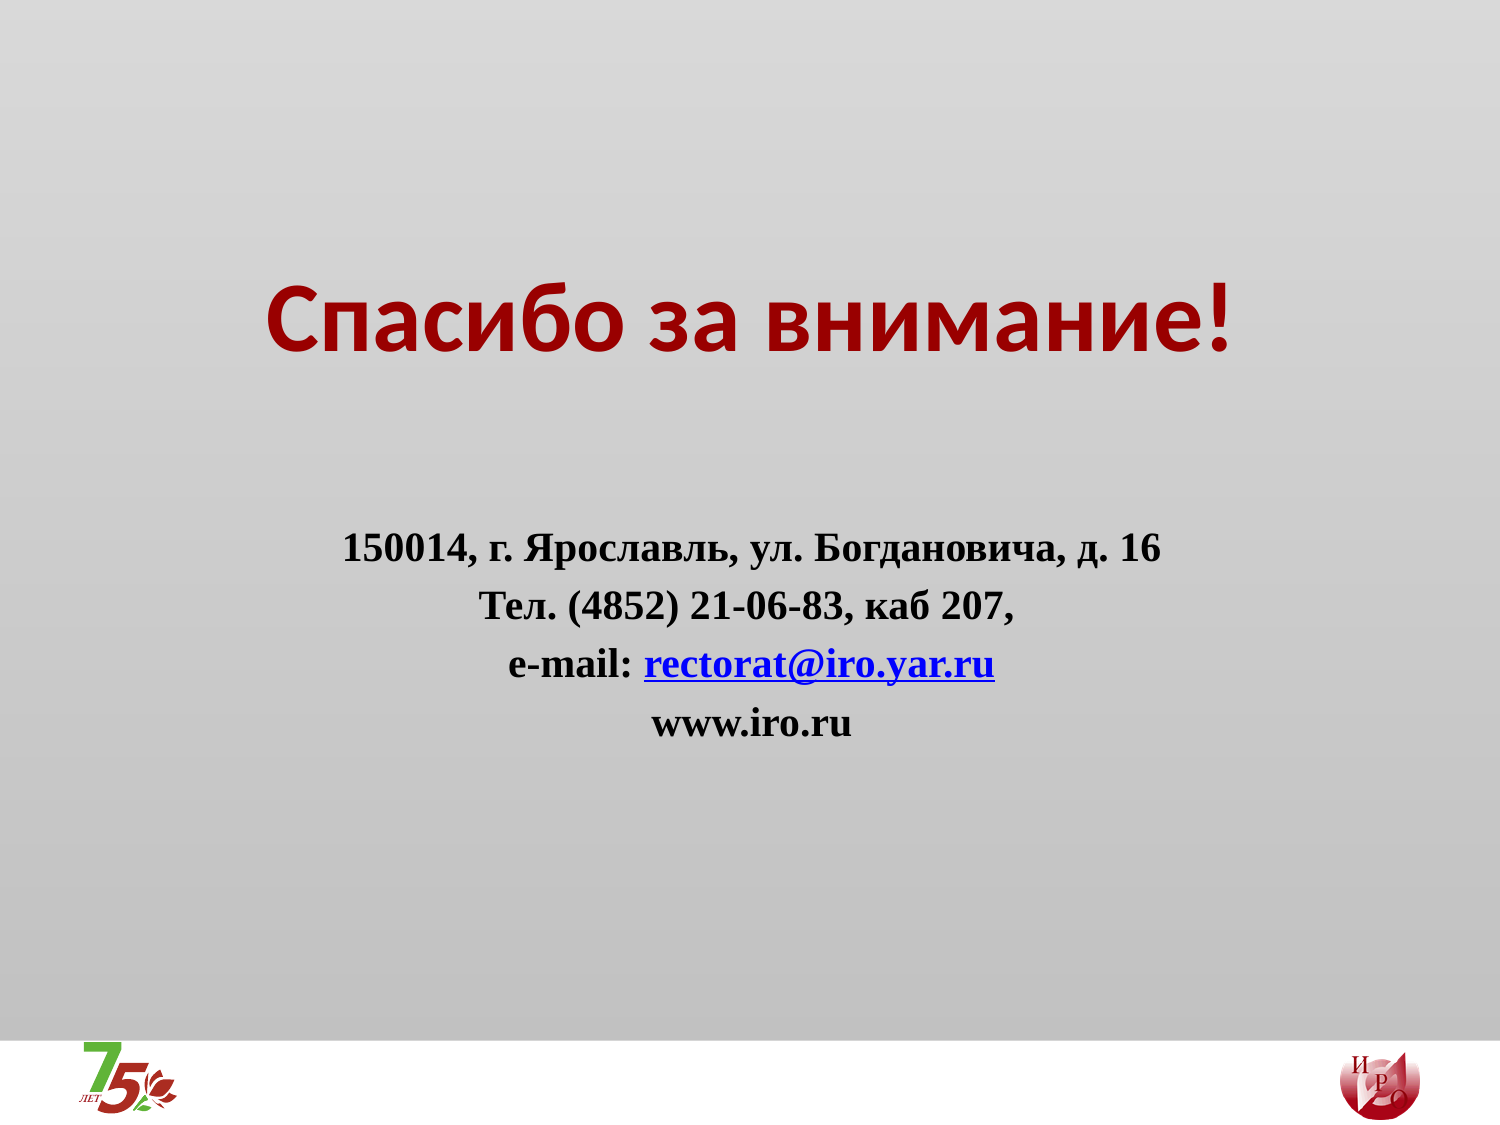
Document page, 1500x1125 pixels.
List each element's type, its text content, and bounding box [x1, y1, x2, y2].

list Спасибо за внимание! 150014, г. Ярославль, ул. Богдановича, д. 16 Тел. (4852) 21-06-83, каб 207, e-mail: rectorat@iro.yar.ru www.iro.ru [76, 243, 1428, 887]
picture [1340, 1040, 1420, 1120]
